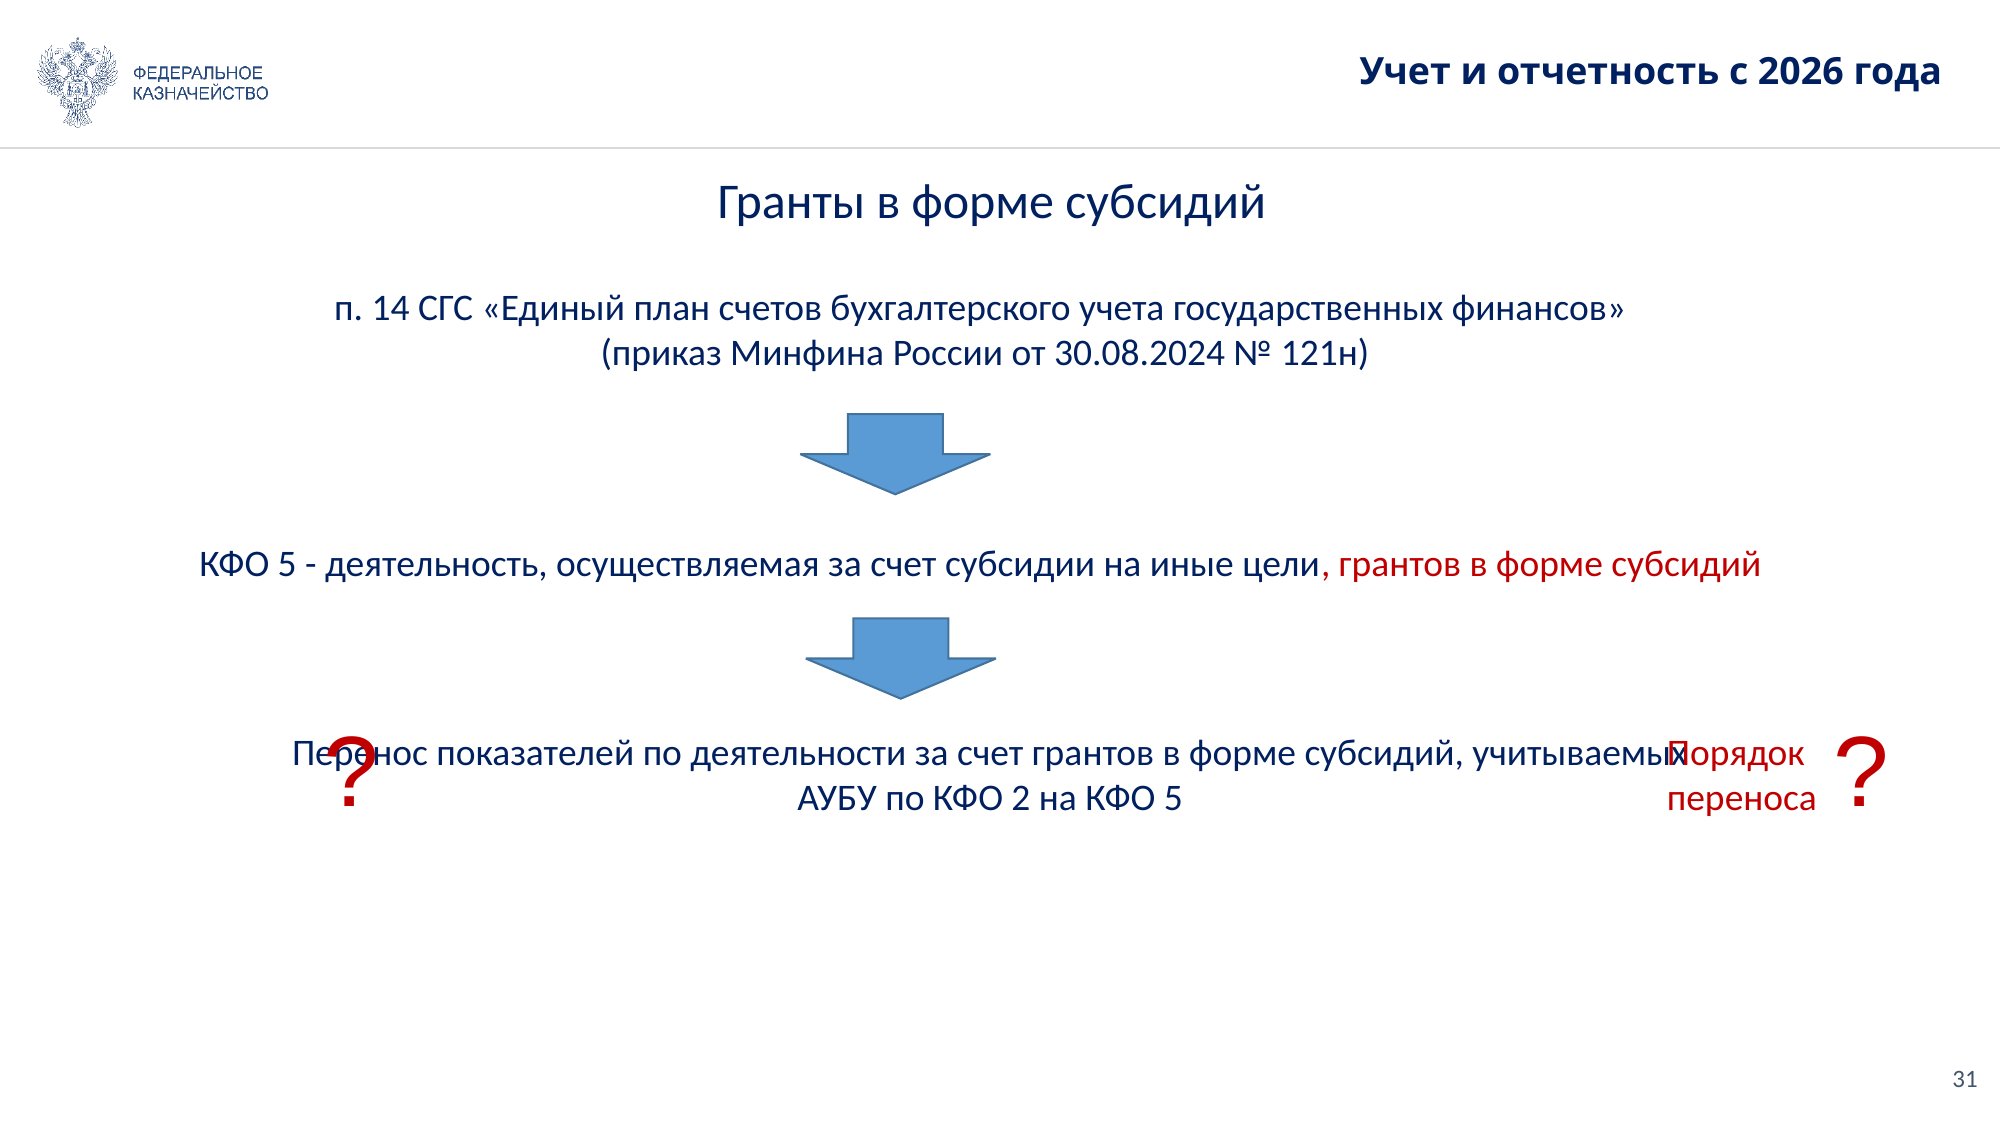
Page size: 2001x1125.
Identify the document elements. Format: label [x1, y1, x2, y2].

picture [37, 37, 268, 128]
text_box [656, 161, 1328, 236]
text_box [87, 532, 1882, 592]
text_box [87, 275, 1882, 381]
slide_number [1517, 1048, 1978, 1107]
text_box [698, 39, 1958, 100]
text_box [799, 413, 991, 496]
text_box [805, 617, 997, 700]
text_box [276, 698, 1864, 834]
